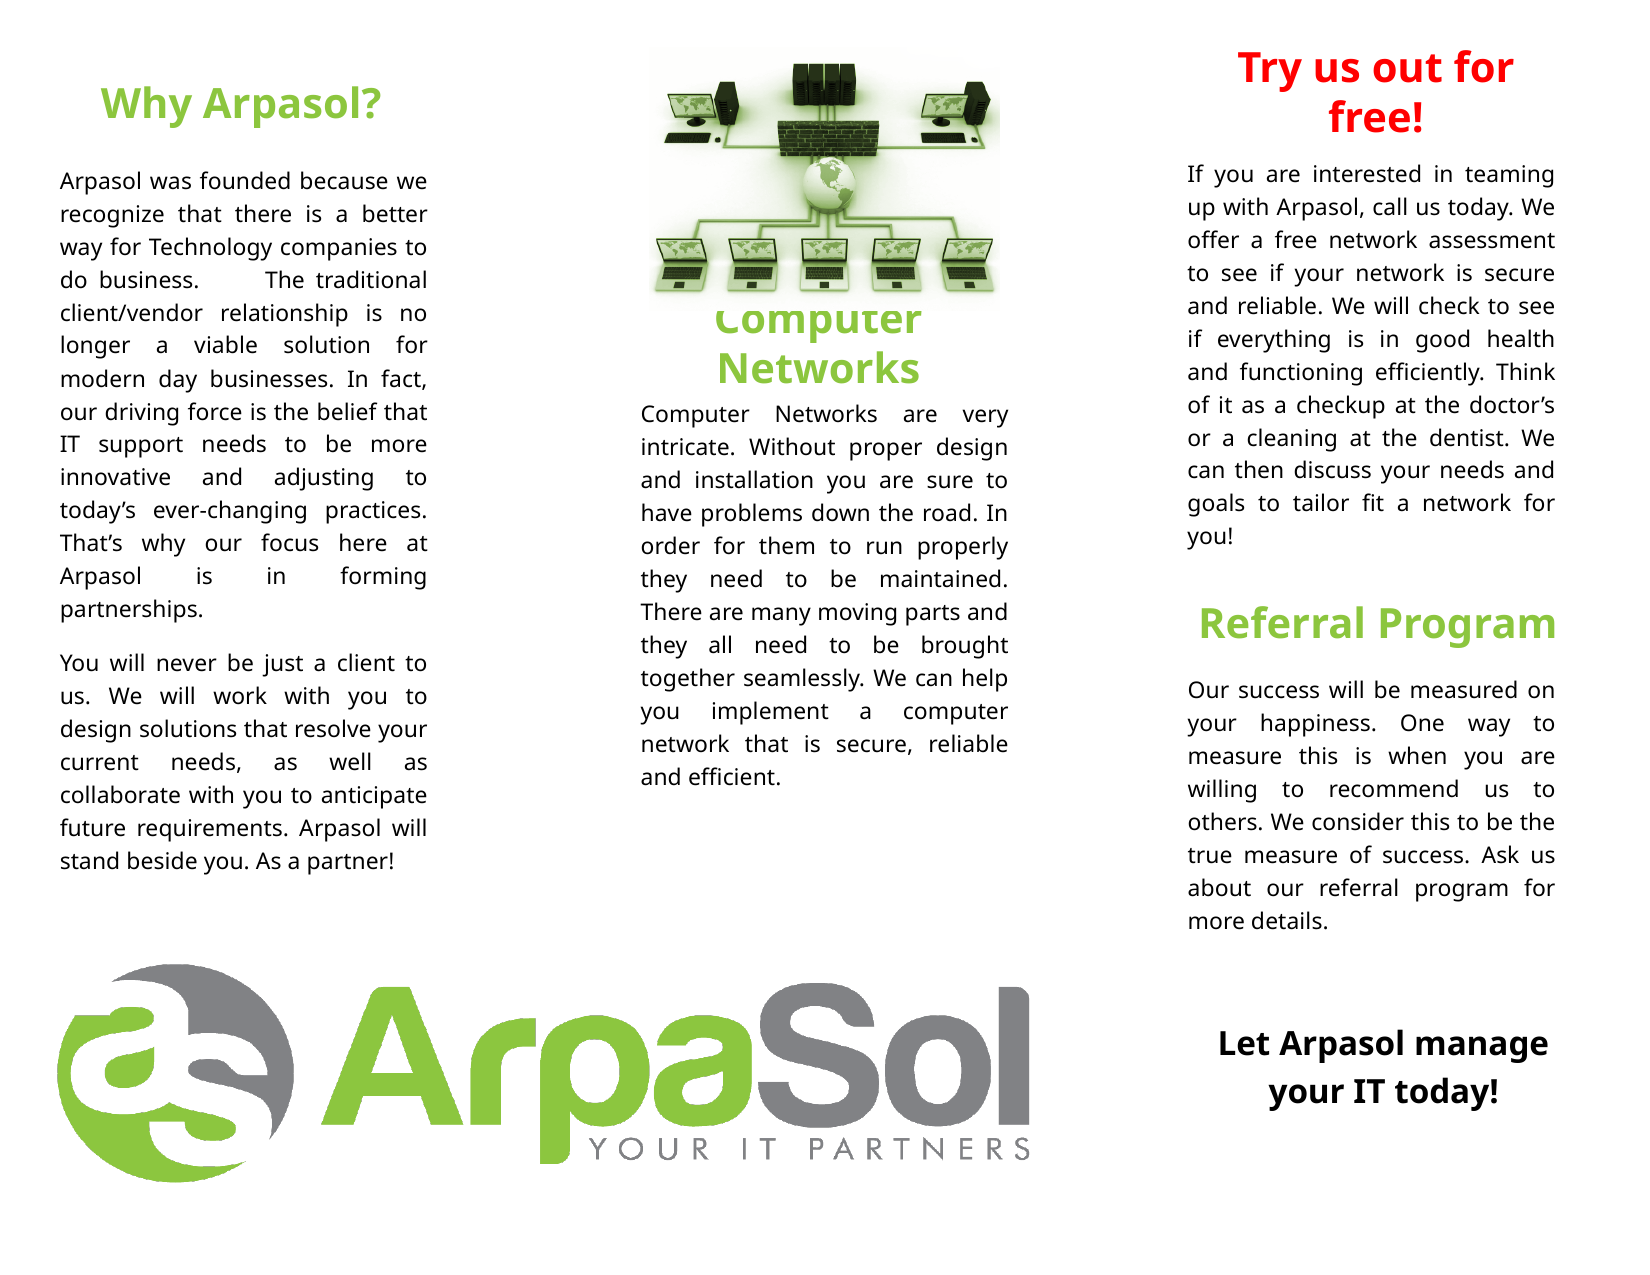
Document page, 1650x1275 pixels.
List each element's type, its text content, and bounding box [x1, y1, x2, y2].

picture [53, 960, 1033, 1186]
list Let Arpasol manage your IT today! [1184, 1006, 1583, 1227]
list Computer Networks [612, 326, 1025, 388]
list [1175, 364, 1574, 410]
list Computer Networks are very intricate. Without proper design and installation you are sure to have problems down the road. In order for them to run properly they need to be maintained. There are many moving parts and they all need to be brought together seamlessly. We can help you implement a computer network that is secure, reliable and efficient. [625, 386, 1025, 537]
list Referral Program [1172, 606, 1584, 668]
list Try us out for free! [1170, 75, 1582, 136]
list Our success will be measured on your happiness. One way to measure this is when you are willing to recommend us to others. We consider this to be the true measure of success. Ask us about our referral program for more details. [1172, 668, 1572, 883]
list Arpasol was founded because we recognize that there is a better way for Technology companies to do business. The traditional client/vendor relationship is no longer a viable solution for modern day businesses. In fact, our driving force is the belief that IT support needs to be more innovative and adjusting to today’s ever-changing practices. That’s why our focus here at Arpasol is in forming partnerships. You will never be just a client to us. We will work with you to design solutions that resolve your current needs, as well as collaborate with you to anticipate future requirements. Arpasol will stand beside you. As a partner! [44, 153, 444, 468]
picture [649, 47, 1000, 311]
list If you are interested in teaming up with Arpasol, call us today. We offer a free network assessment to see if your network is secure and reliable. We will check to see if everything is in good health and functioning efficiently. Think of it as a checkup at the doctor’s or a cleaning at the dentist. We can then discuss your needs and goals to tailor fit a network for you! [1172, 146, 1571, 267]
list Why Arpasol? [42, 75, 441, 175]
